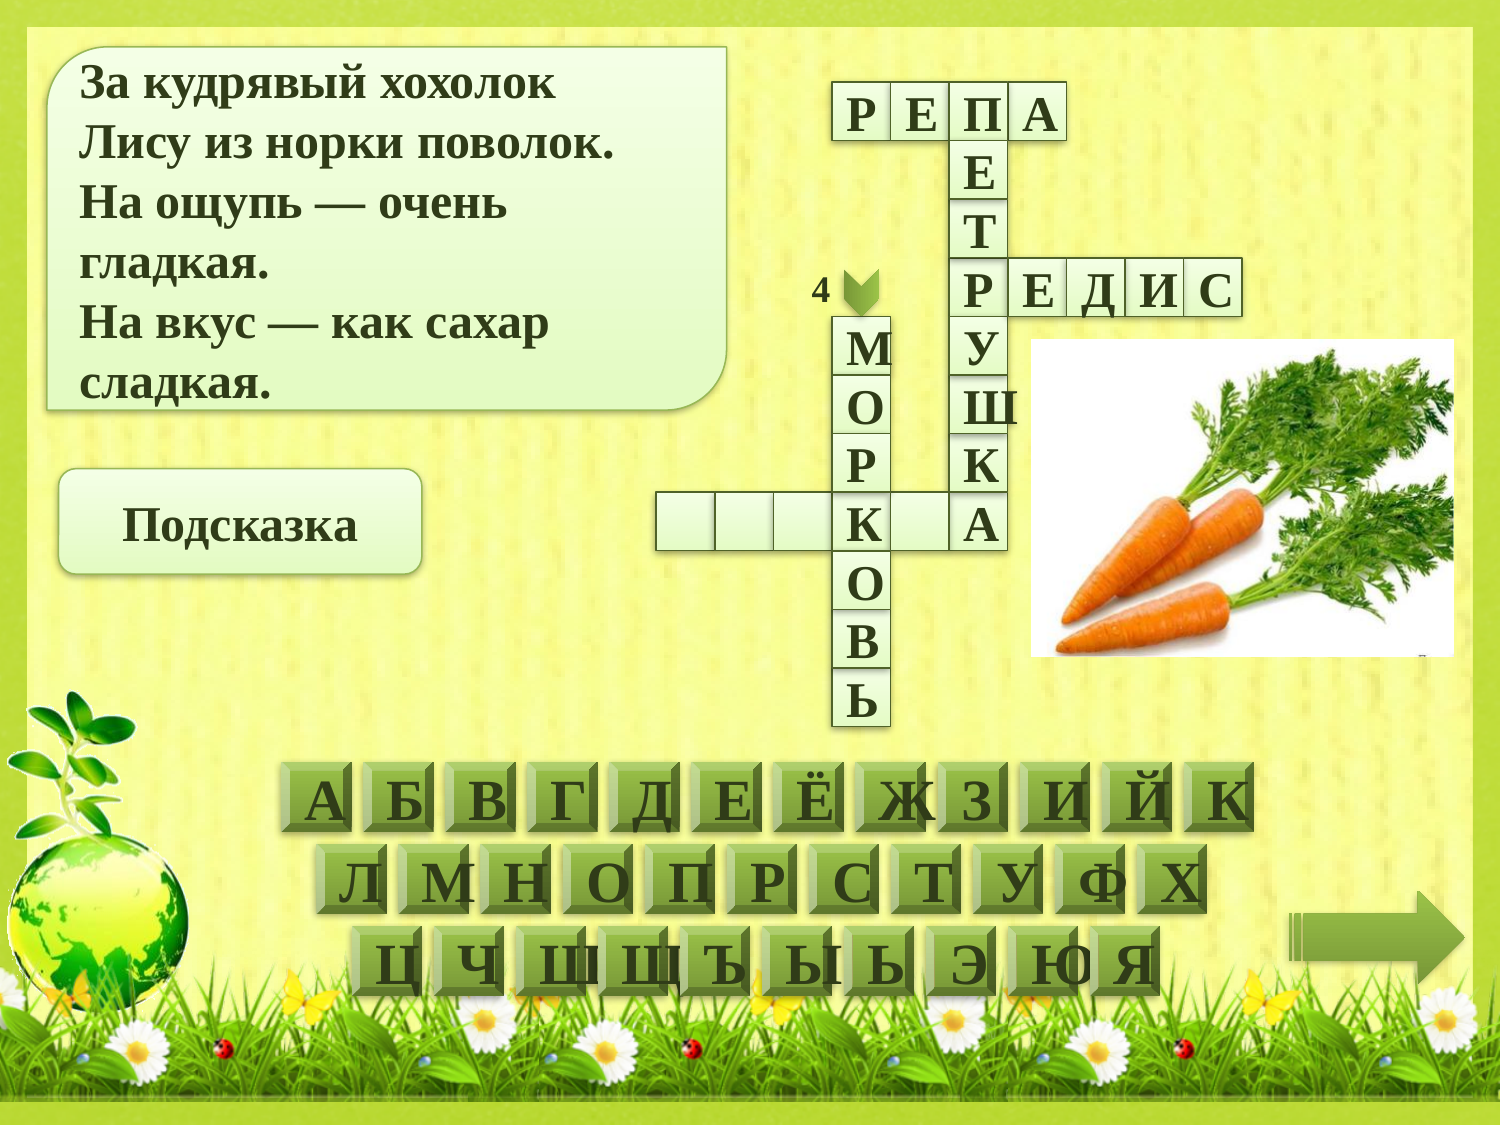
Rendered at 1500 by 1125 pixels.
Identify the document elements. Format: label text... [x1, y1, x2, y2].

text_box Г [527, 761, 598, 833]
text_box Т [890, 843, 961, 915]
text_box Е [948, 140, 1008, 200]
text_box Д [609, 761, 680, 833]
text_box За кудрявый хохолок Лису из норки поволок. На ощупь — очень гладкая. На вкус — как сахар сладкая. [46, 46, 728, 411]
text_box А [1010, 81, 1067, 141]
text_box М [398, 843, 469, 915]
text_box Х [1136, 843, 1208, 915]
text_box В [831, 616, 891, 669]
picture [0, 0, 1500, 1125]
text_box Н [480, 843, 551, 915]
text_box 4 [796, 257, 856, 318]
text_box К [831, 499, 885, 549]
text_box Ь [843, 925, 915, 997]
text_box Ч [433, 925, 504, 997]
text_box С [1185, 257, 1243, 317]
text_box Ш [948, 382, 1008, 434]
text_box Э [925, 925, 997, 997]
text_box П [948, 81, 1008, 139]
text_box [773, 491, 826, 551]
text_box Е [890, 81, 946, 141]
text_box Ъ [679, 925, 751, 997]
text_box К [1183, 761, 1254, 833]
text_box Я [1089, 925, 1161, 997]
text_box [655, 491, 713, 551]
text_box Й [1101, 761, 1172, 833]
text_box Т [948, 206, 1008, 258]
text_box П [644, 843, 715, 915]
text_box Ь [831, 675, 891, 727]
text_box Р [831, 81, 887, 141]
text_box [1294, 913, 1301, 961]
text_box [1303, 890, 1465, 985]
text_box Л [316, 843, 387, 915]
text_box Д [1066, 257, 1126, 317]
text_box Щ [597, 925, 668, 997]
text_box Е [691, 761, 762, 833]
text_box А [281, 761, 352, 833]
text_box Р [948, 265, 1002, 315]
text_box У [972, 843, 1043, 915]
text_box У [948, 316, 1008, 376]
text_box О [831, 374, 891, 432]
text_box Ж [855, 761, 926, 833]
text_box [890, 491, 950, 551]
text_box Р [726, 843, 797, 915]
text_box О [831, 550, 891, 610]
text_box Р [831, 433, 891, 493]
text_box Ц [351, 925, 422, 997]
text_box М [831, 316, 891, 373]
text_box [714, 491, 772, 551]
text_box [856, 269, 879, 317]
text_box Б [363, 761, 434, 833]
text_box И [1127, 257, 1184, 317]
text_box И [1019, 761, 1090, 833]
text_box З [937, 761, 1008, 833]
text_box Подсказка [57, 467, 423, 575]
text_box Ё [773, 761, 844, 833]
text_box Е [1007, 257, 1063, 317]
text_box С [808, 843, 879, 915]
text_box Ю [1007, 925, 1079, 997]
text_box Ы [761, 925, 833, 997]
text_box Ш [515, 925, 586, 997]
text_box Ф [1054, 843, 1126, 915]
text_box О [562, 843, 633, 915]
text_box А [954, 499, 1008, 551]
text_box В [445, 761, 516, 833]
text_box К [948, 441, 1008, 493]
